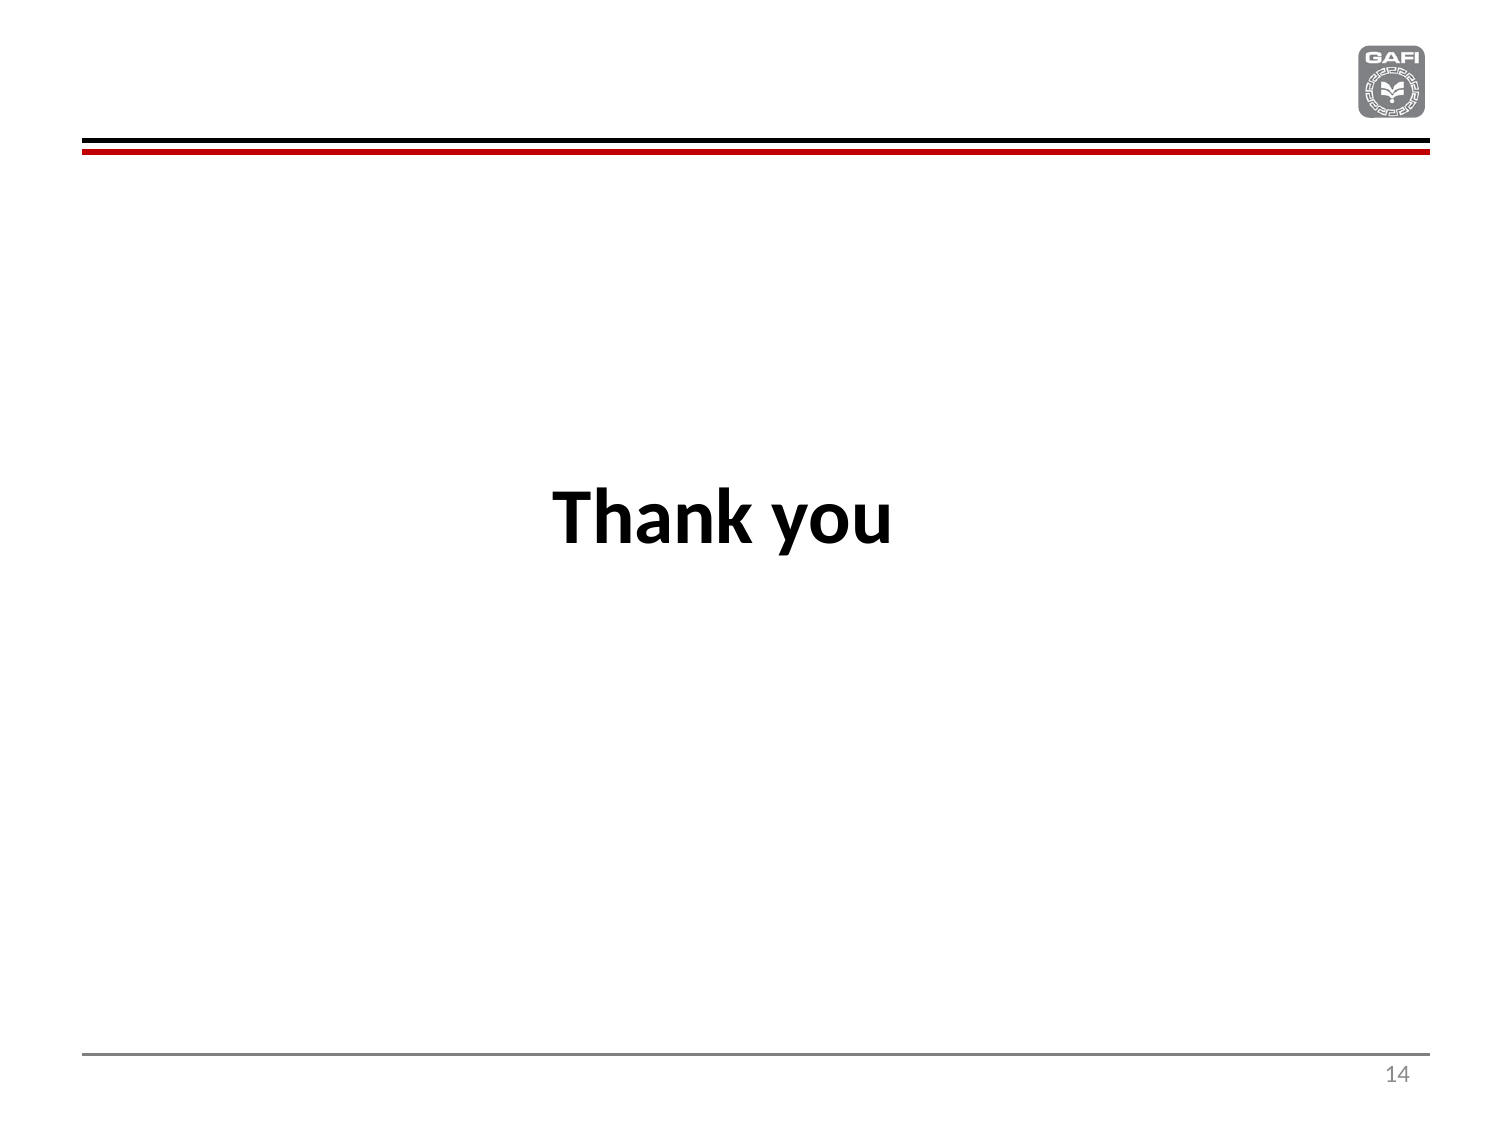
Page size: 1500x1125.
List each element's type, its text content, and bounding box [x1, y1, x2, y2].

slide_number 14 [1074, 1042, 1425, 1054]
picture [1358, 45, 1426, 118]
text_box Thank you [70, 457, 1395, 567]
slide_number 14 [1074, 1063, 1425, 1103]
